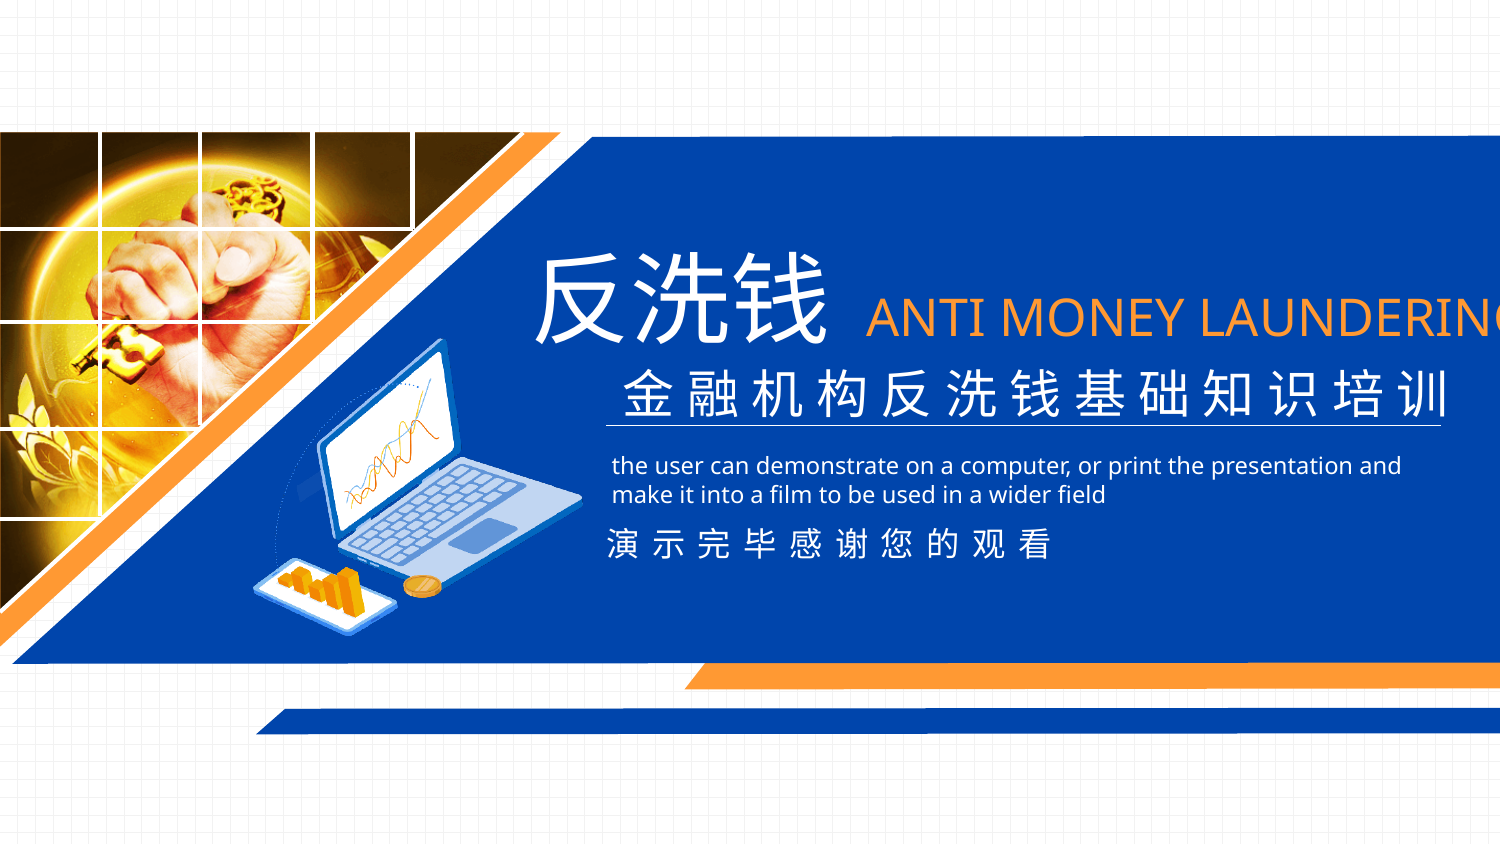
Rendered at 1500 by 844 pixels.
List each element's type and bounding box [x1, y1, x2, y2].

picture [232, 332, 600, 653]
text_box [600, 353, 1475, 433]
text_box [12, 135, 1500, 690]
text_box [253, 706, 1500, 736]
text_box [0, 132, 561, 647]
